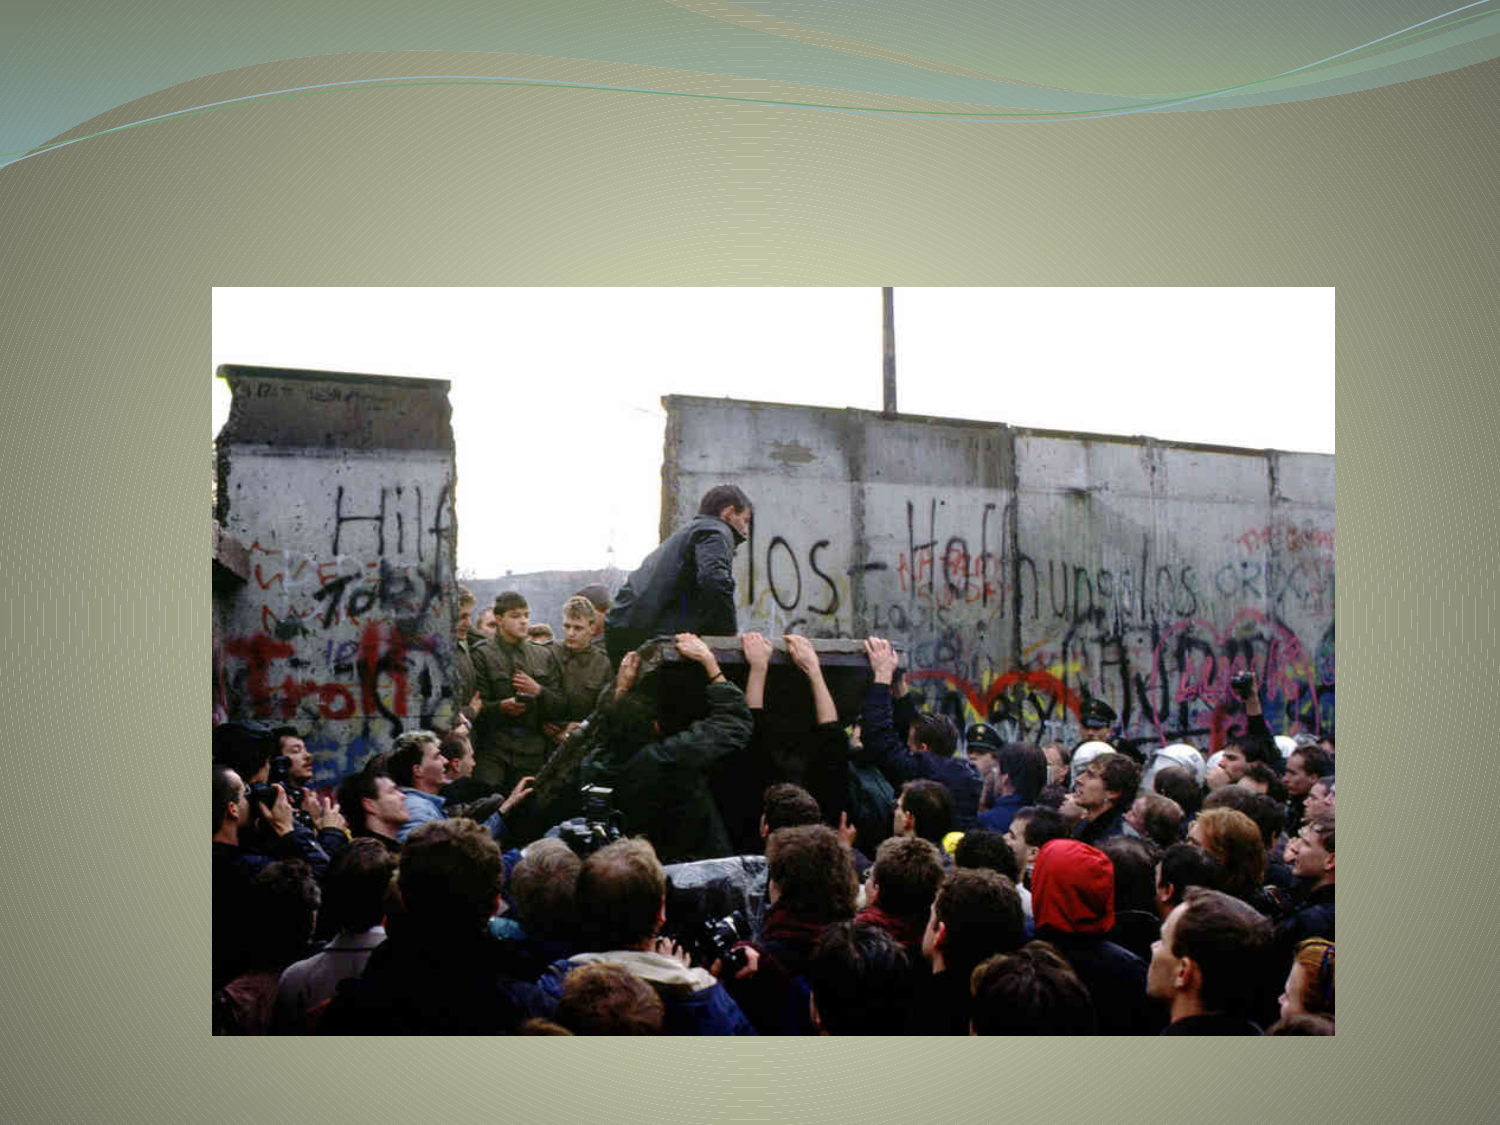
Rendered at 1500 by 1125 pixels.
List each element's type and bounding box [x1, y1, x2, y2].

list [212, 287, 1336, 1036]
